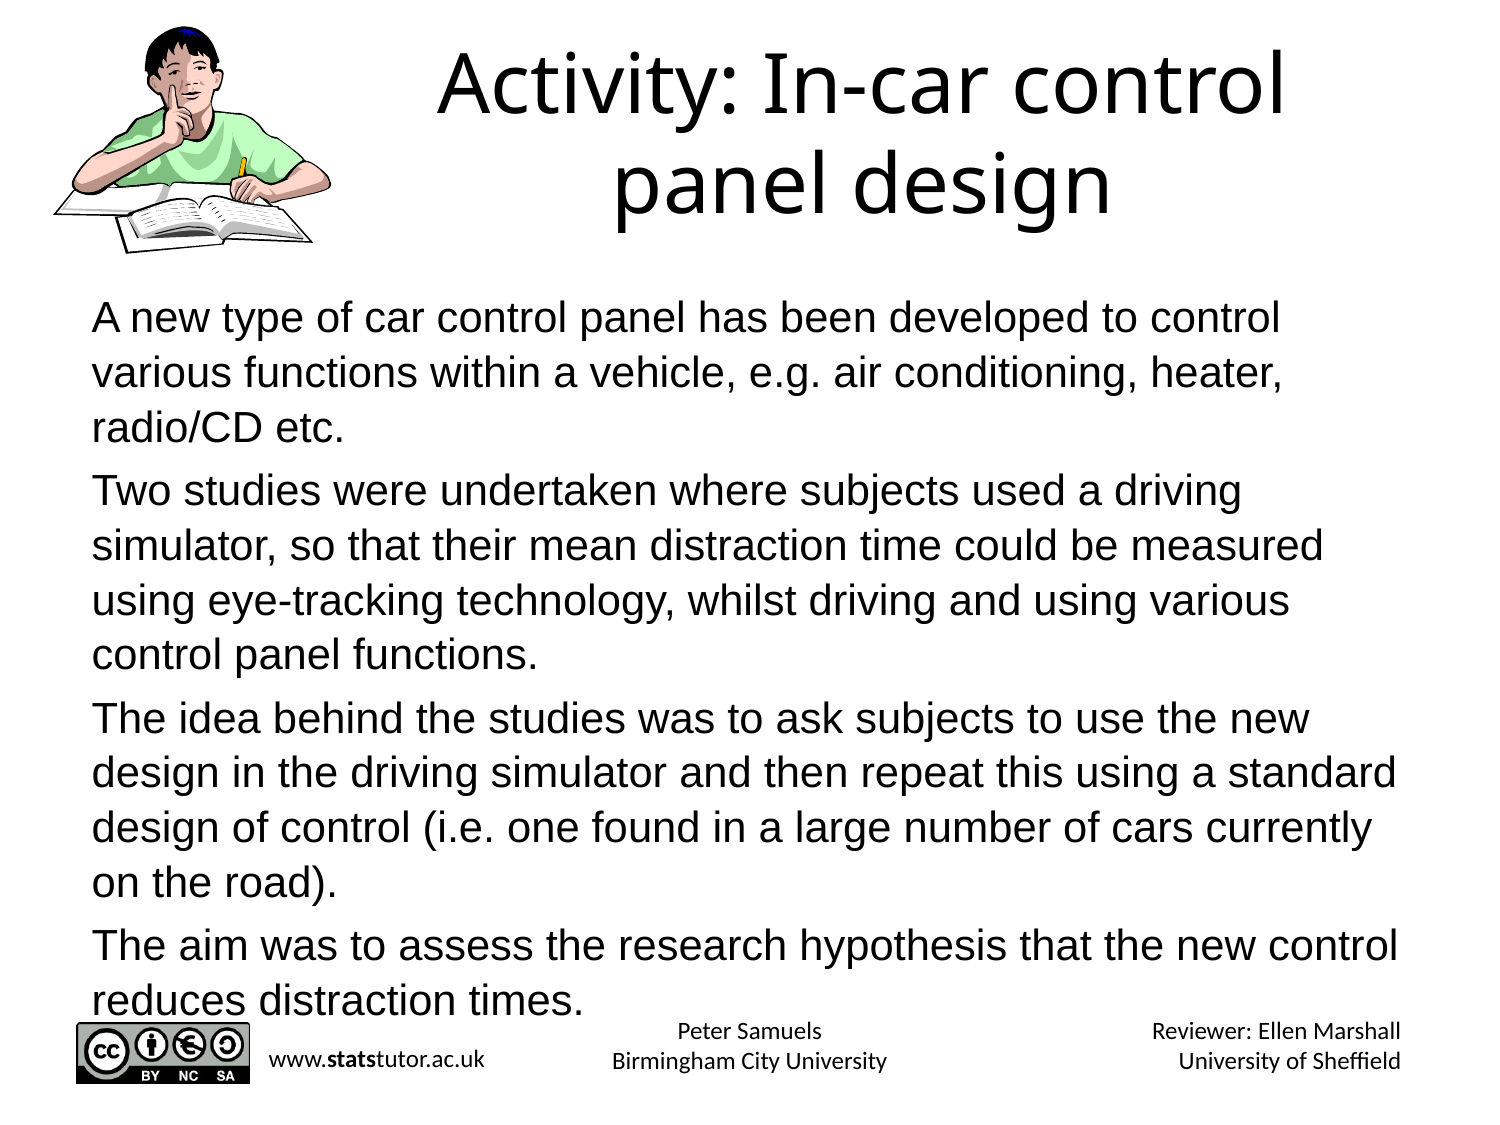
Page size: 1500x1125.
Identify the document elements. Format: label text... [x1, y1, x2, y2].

picture [52, 18, 341, 254]
text_box www.statstutor.ac.uk [254, 1035, 538, 1080]
list A new type of car control panel has been developed to control various functions within a vehicle, e.g. air conditioning, heater, radio/CD etc. Two studies were undertaken where subjects used a driving simulator, so that their mean distraction time could be measured using eye-tracking technology, whilst driving and using various control panel functions. The idea behind the studies was to ask subjects to use the new design in the driving simulator and then repeat this using a standard design of control (i.e. one found in a large number of cars currently on the road). The aim was to assess the research hypothesis that the new control reduces distraction times. [76, 278, 1427, 1035]
picture [76, 1022, 251, 1084]
title Activity: In-car control panel design [348, 30, 1378, 230]
text_box Reviewer: Ellen Marshall University of Sheffield [1038, 1007, 1417, 1083]
text_box Peter Samuels Birmingham City University [549, 1007, 951, 1083]
